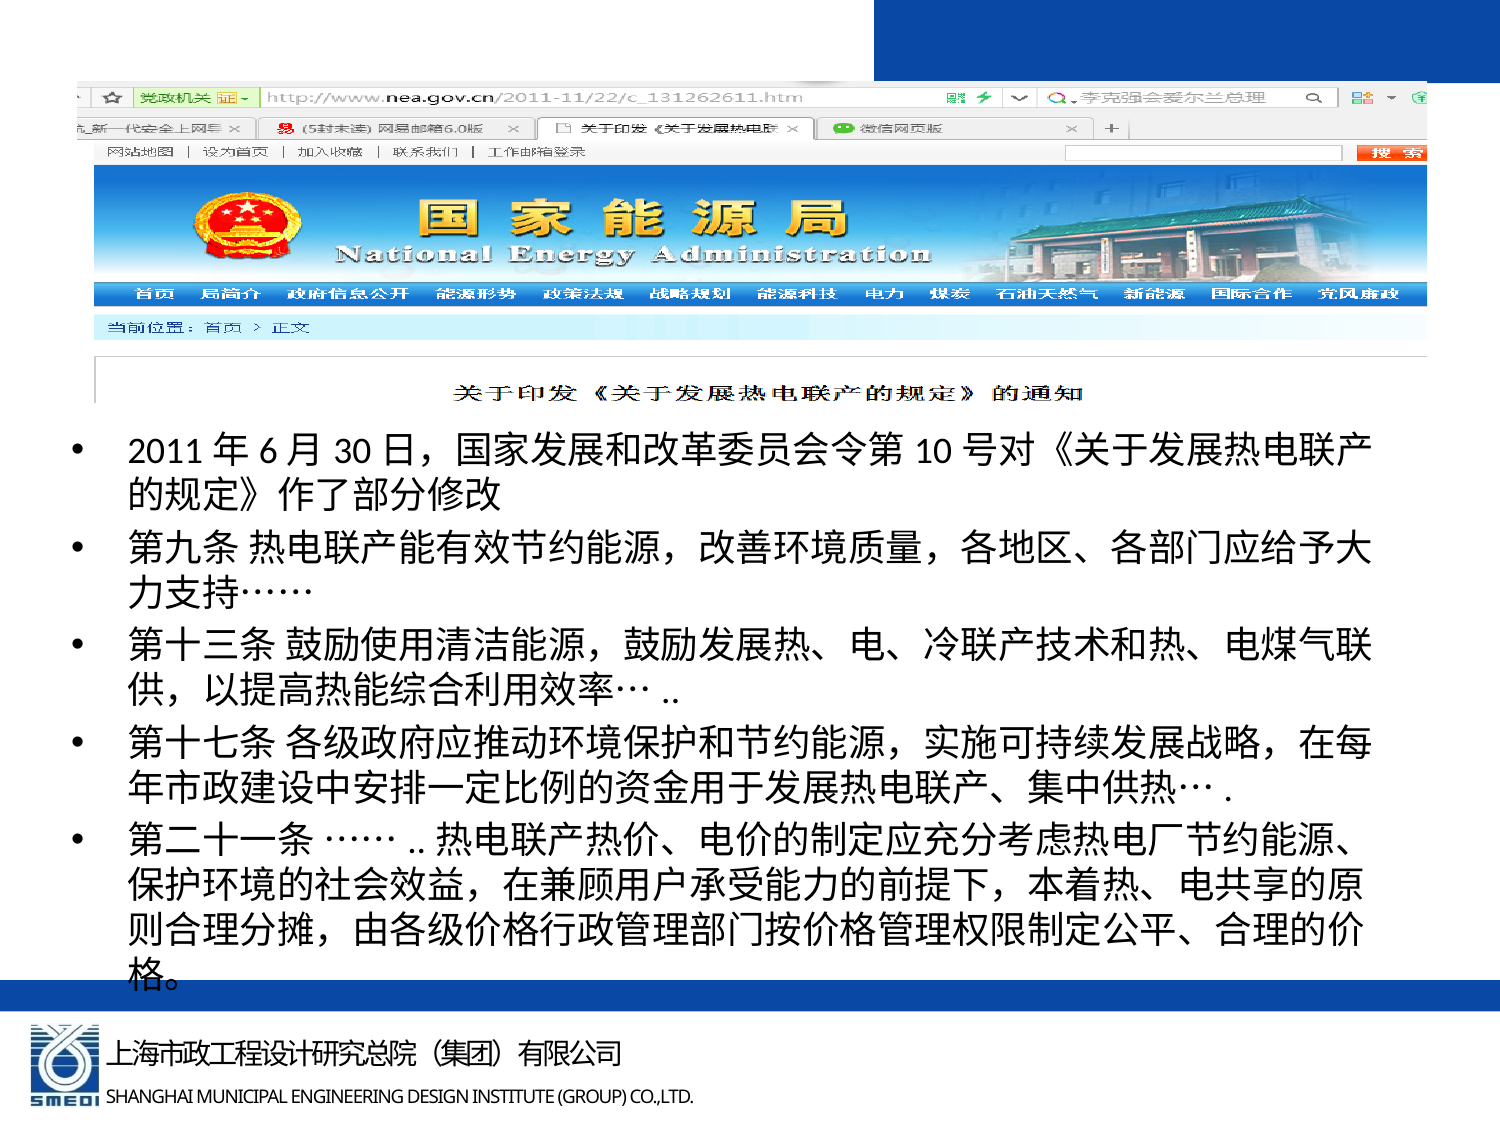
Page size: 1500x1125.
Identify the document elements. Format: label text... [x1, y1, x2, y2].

picture [30, 1023, 56, 1108]
list 2011年6月30日，国家发展和改革委员会令第10号对《关于发展热电联产的规定》作了部分修改 第九条 热电联产能有效节约能源，改善环境质量，各地区、各部门应给予大力支持…… 第十三条 鼓励使用清洁能源，鼓励发展热、电、冷联产技术和热、电煤气联供，以提高热能综合利用效率….. 第十七条 各级政府应推动环境保护和节约能源，实施可持续发展战略，在每年市政建设中安排一定比例的资金用于发展热电联产、集中供热…. 第二十一条 ……..热电联产热价、电价的制定应充分考虑热电厂节约能源、保护环境的社会效益，在兼顾用户承受能力的前提下，本着热、电共享的原则合理分摊，由各级价格行政管理部门按价格管理权限制定公平、合理的价格。 [56, 418, 1407, 1125]
picture [76, 80, 1428, 403]
